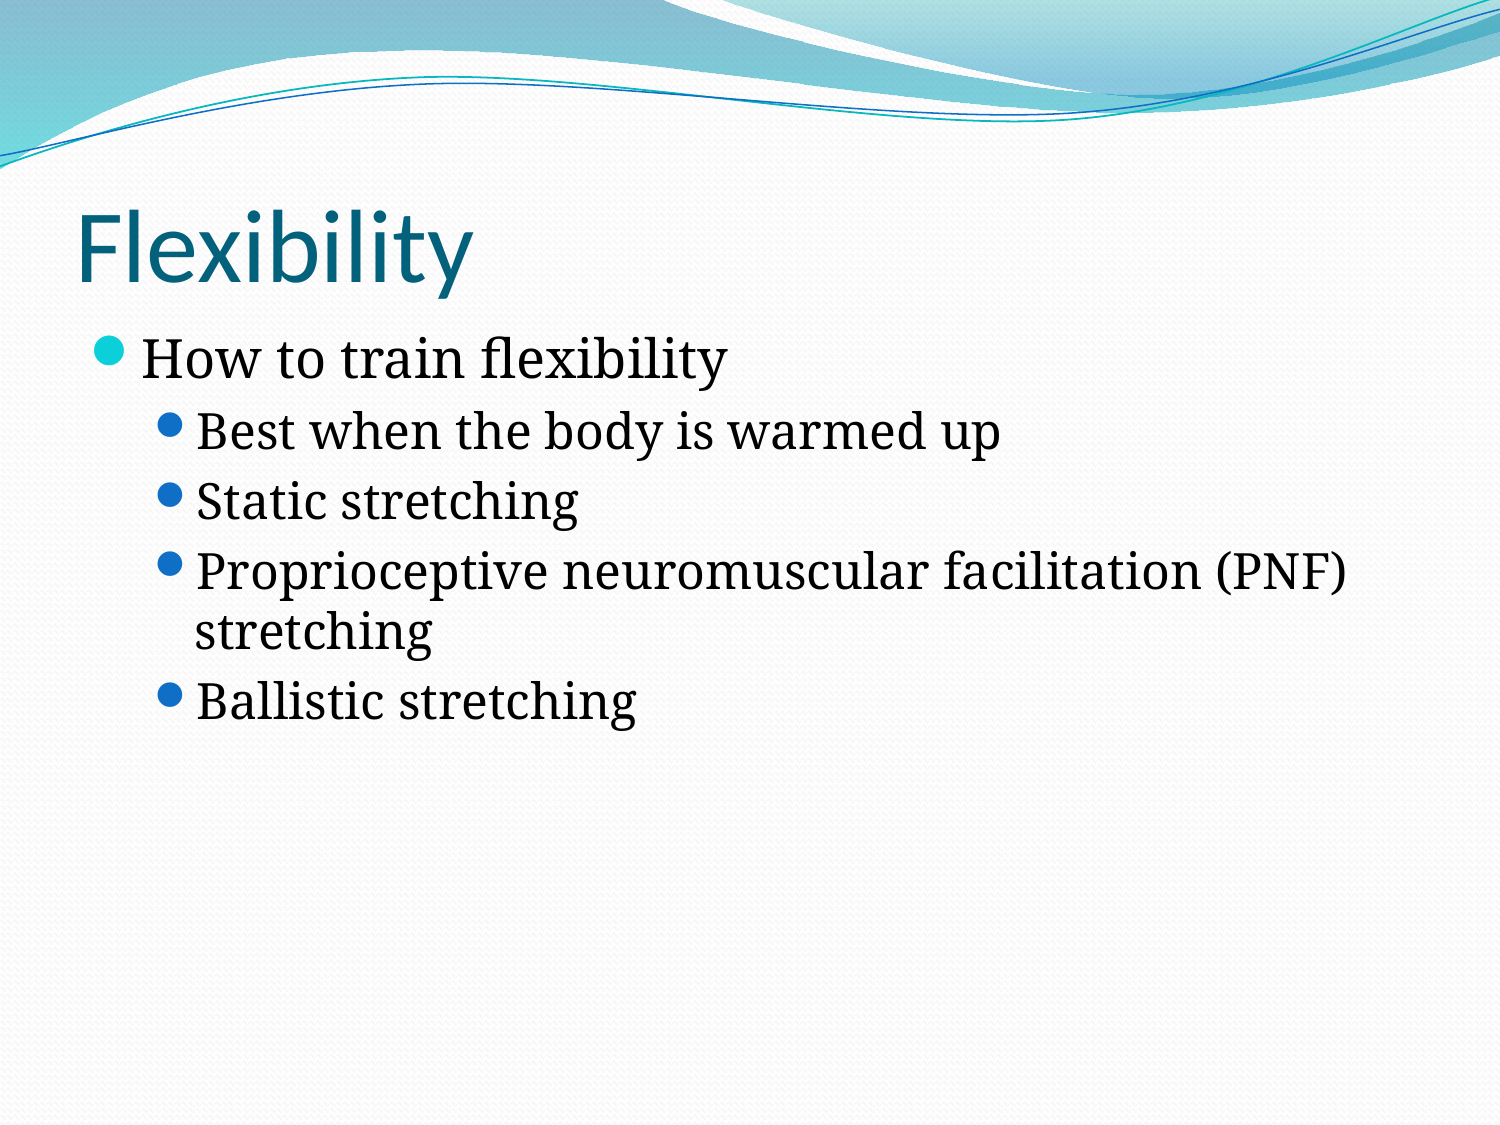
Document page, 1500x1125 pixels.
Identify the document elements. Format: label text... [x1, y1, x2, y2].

list How to train flexibility Best when the body is warmed up Static stretching Proprioceptive neuromuscular facilitation (PNF) stretching Ballistic stretching [75, 317, 1425, 1038]
title Flexibility [75, 115, 1425, 303]
